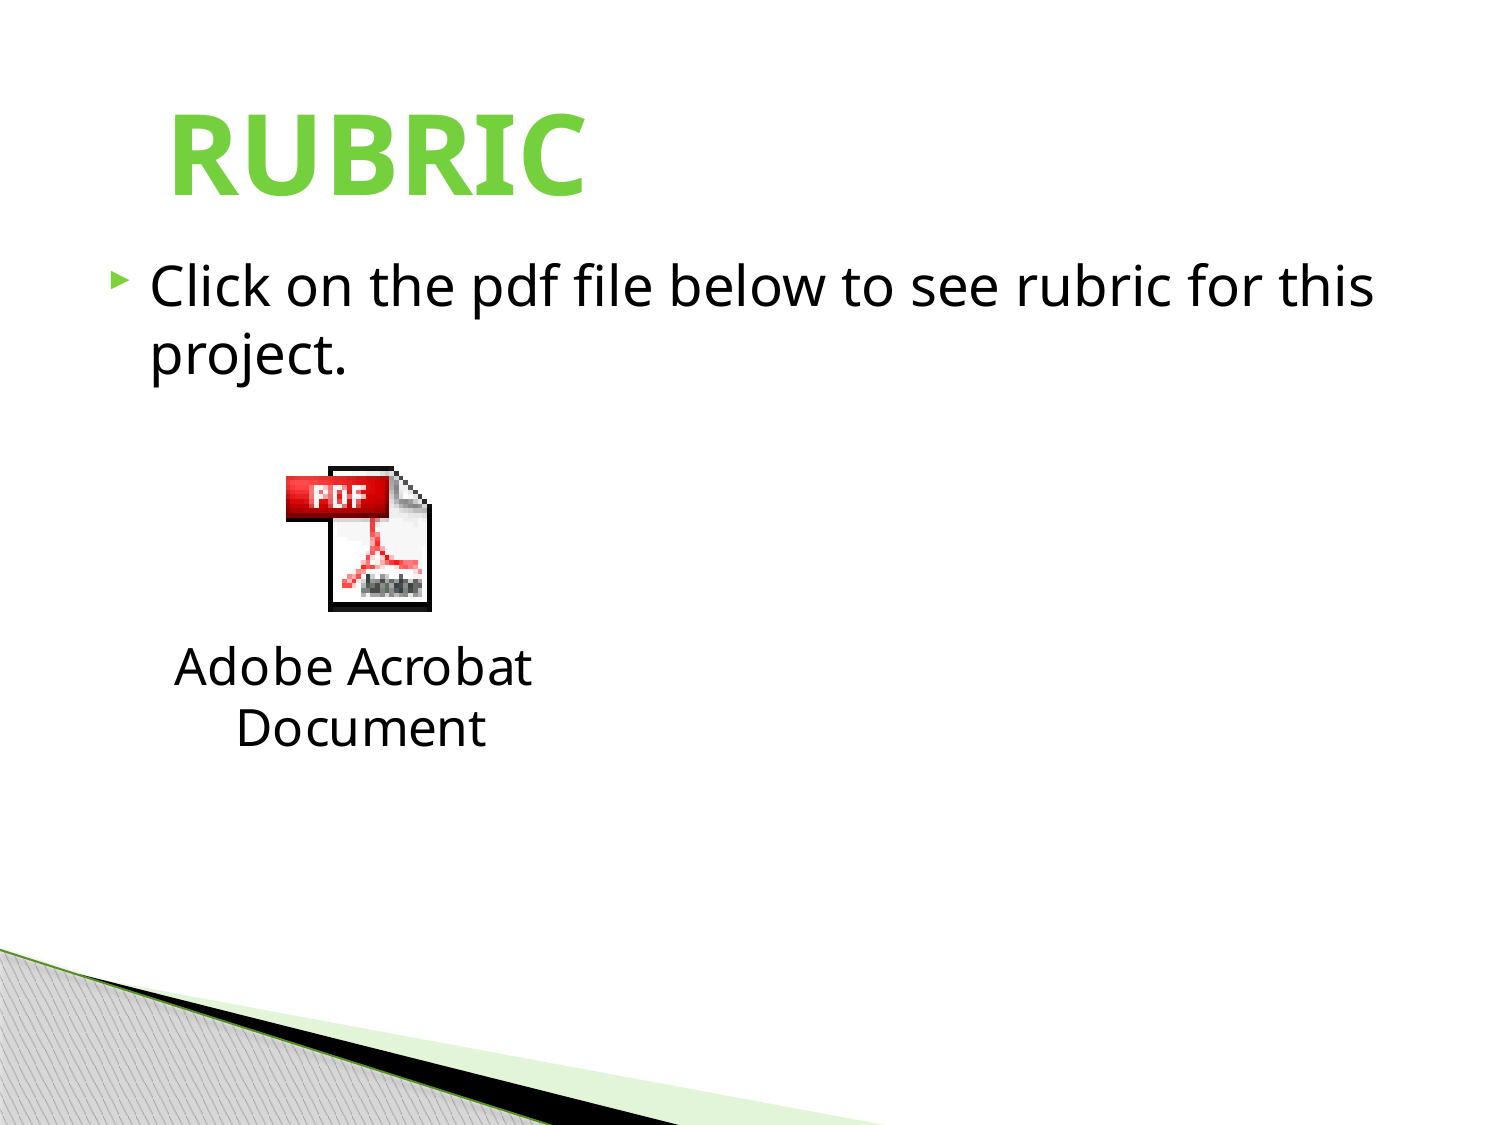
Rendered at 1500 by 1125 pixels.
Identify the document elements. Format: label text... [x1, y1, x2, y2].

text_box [137, 462, 586, 813]
text_box Rubric [149, 74, 825, 225]
list Click on the pdf file below to see rubric for this project. [75, 243, 1425, 986]
